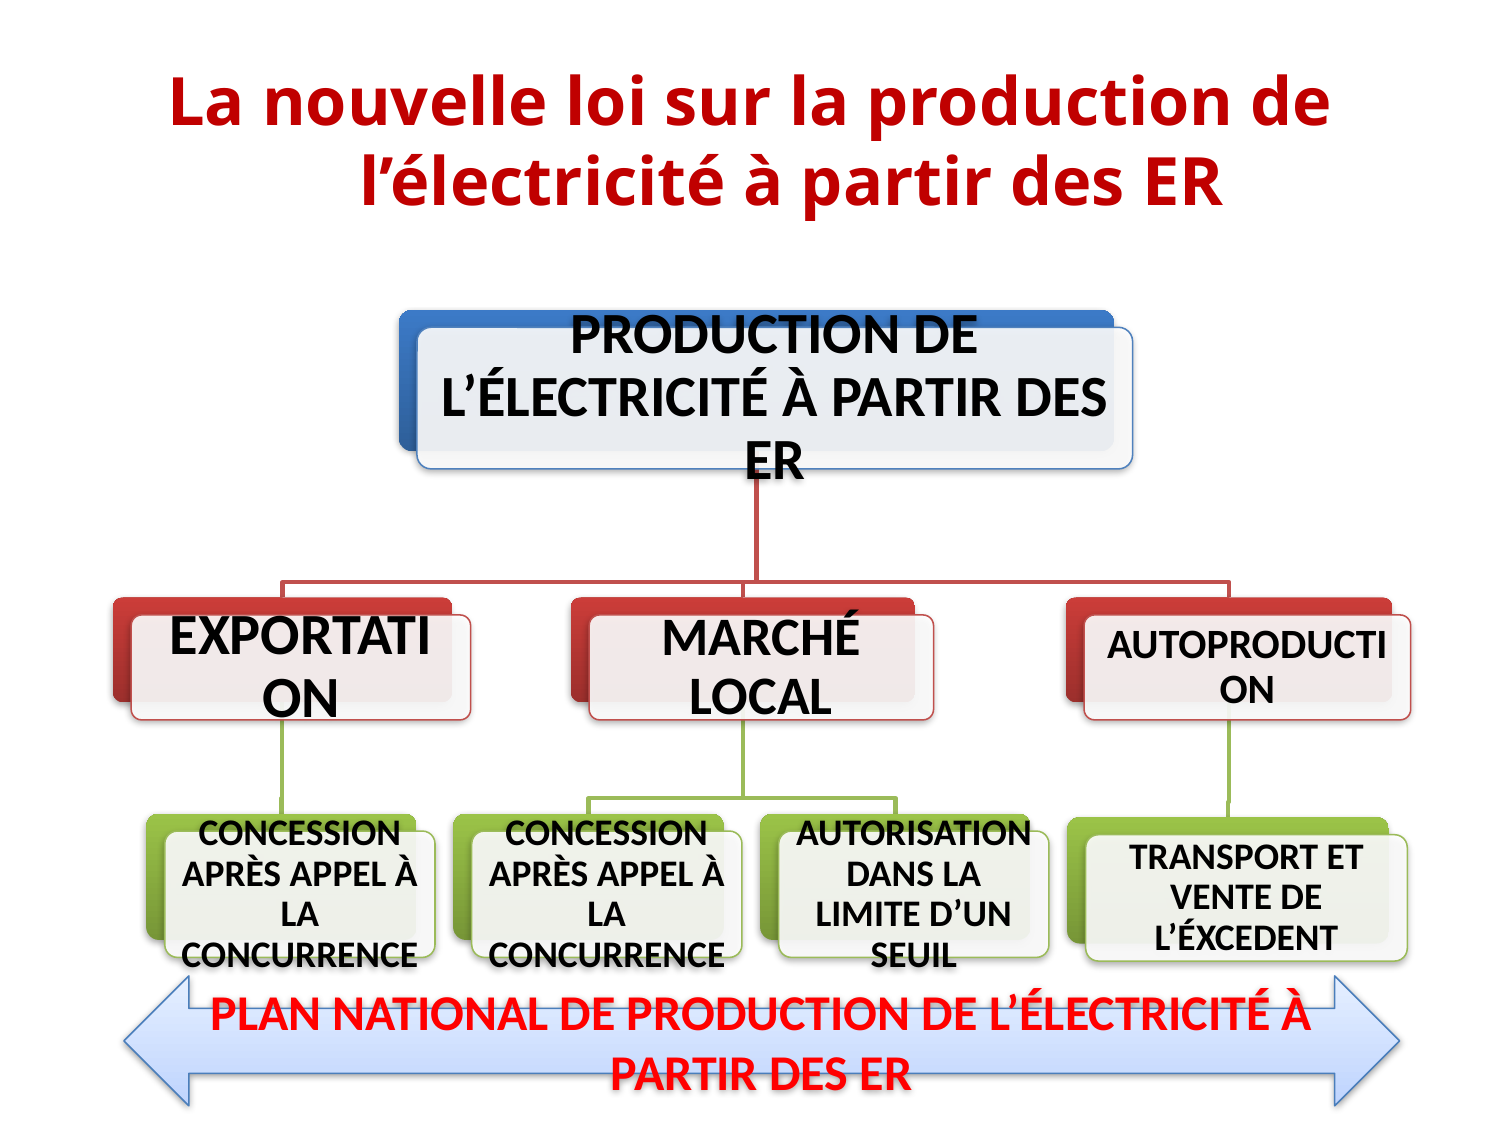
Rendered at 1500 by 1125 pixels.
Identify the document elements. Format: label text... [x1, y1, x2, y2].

text_box Plan national de Production de l’électricité à partir des ER [148, 1067, 1375, 1107]
title La nouvelle loi sur la production de l’électricité à partir des ER [74, 44, 1426, 233]
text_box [111, 243, 1412, 1059]
